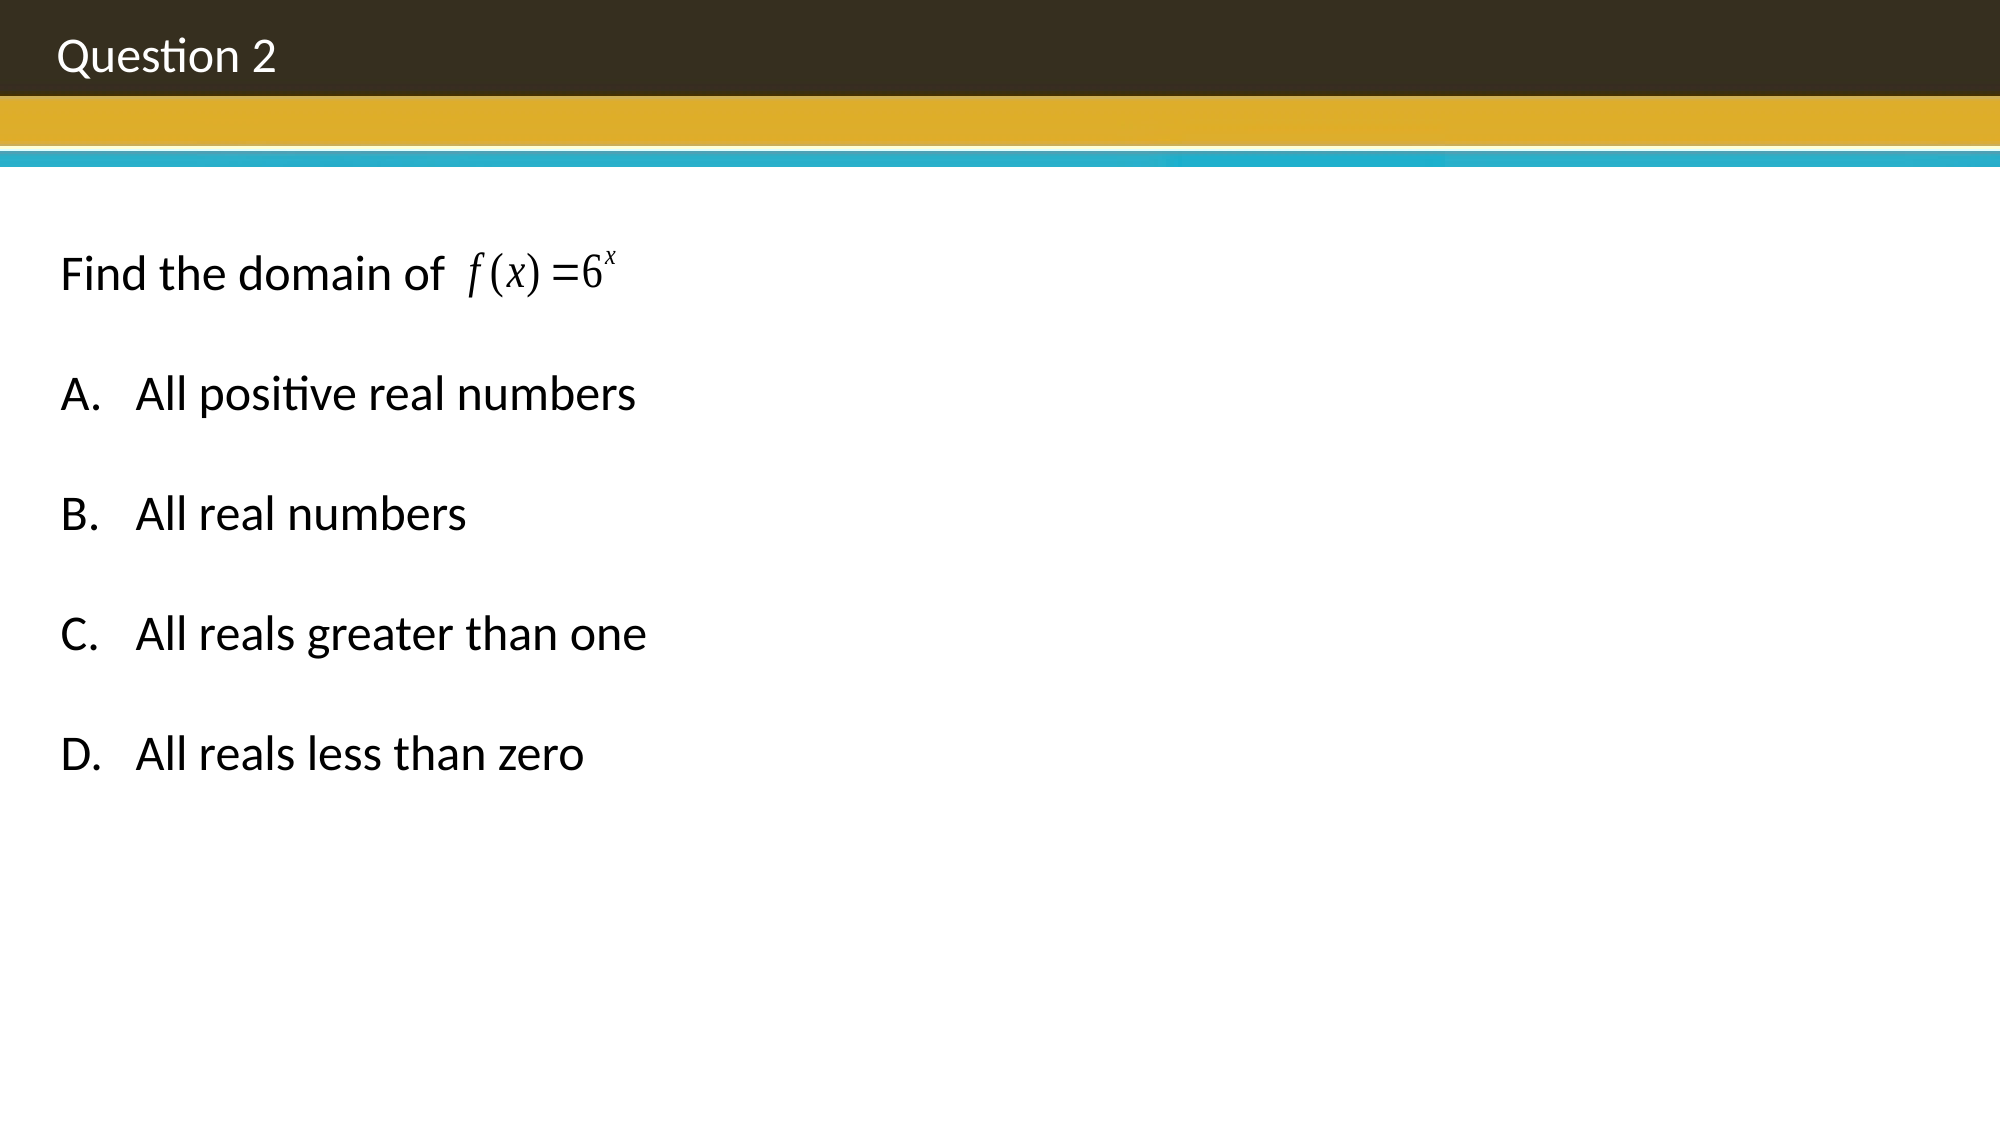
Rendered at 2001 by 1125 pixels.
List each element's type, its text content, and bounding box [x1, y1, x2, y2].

text_box Find the domain of All positive real numbers All real numbers All reals greater than one All reals less than zero [45, 233, 1945, 789]
picture [454, 233, 625, 308]
text_box Question 2 [41, 14, 293, 90]
picture [0, 0, 2000, 167]
